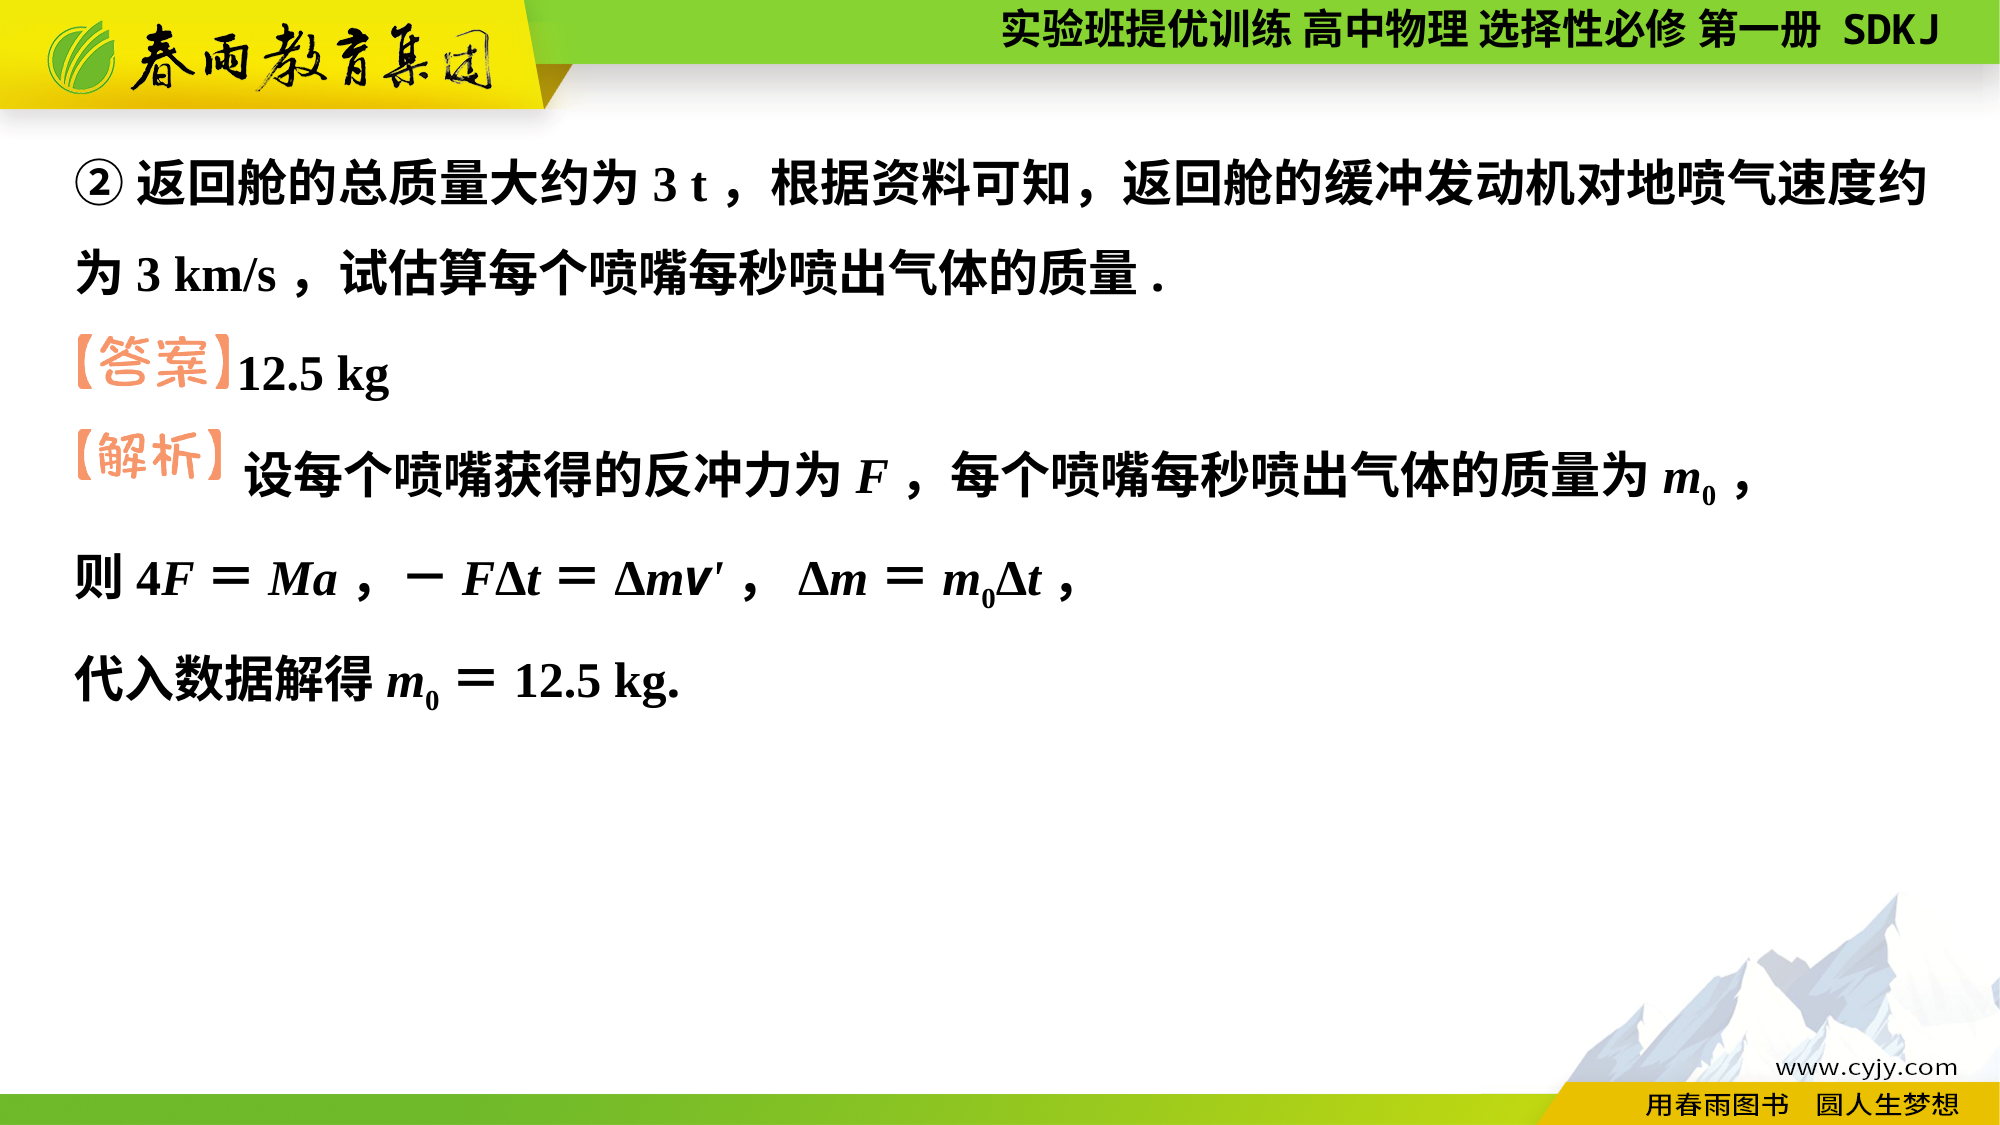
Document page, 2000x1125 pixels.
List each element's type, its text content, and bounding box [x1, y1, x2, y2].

list ②返回舱的总质量大约为3 t，根据资料可知，返回舱的缓冲发动机对地喷气速度约为3 km/s，试估算每个喷嘴每秒喷出气体的质量. [59, 113, 1944, 302]
text_box 设每个喷嘴获得的反冲力为F，每个喷嘴每秒喷出气体的质量为m0， 则4F＝Ma，－FΔt＝Δmv'，Δm＝m0Δt， 代入数据解得m0＝12.5 kg. [59, 401, 1944, 724]
text_box 12.5 kg [59, 302, 1944, 401]
picture [0, 0, 2000, 1125]
